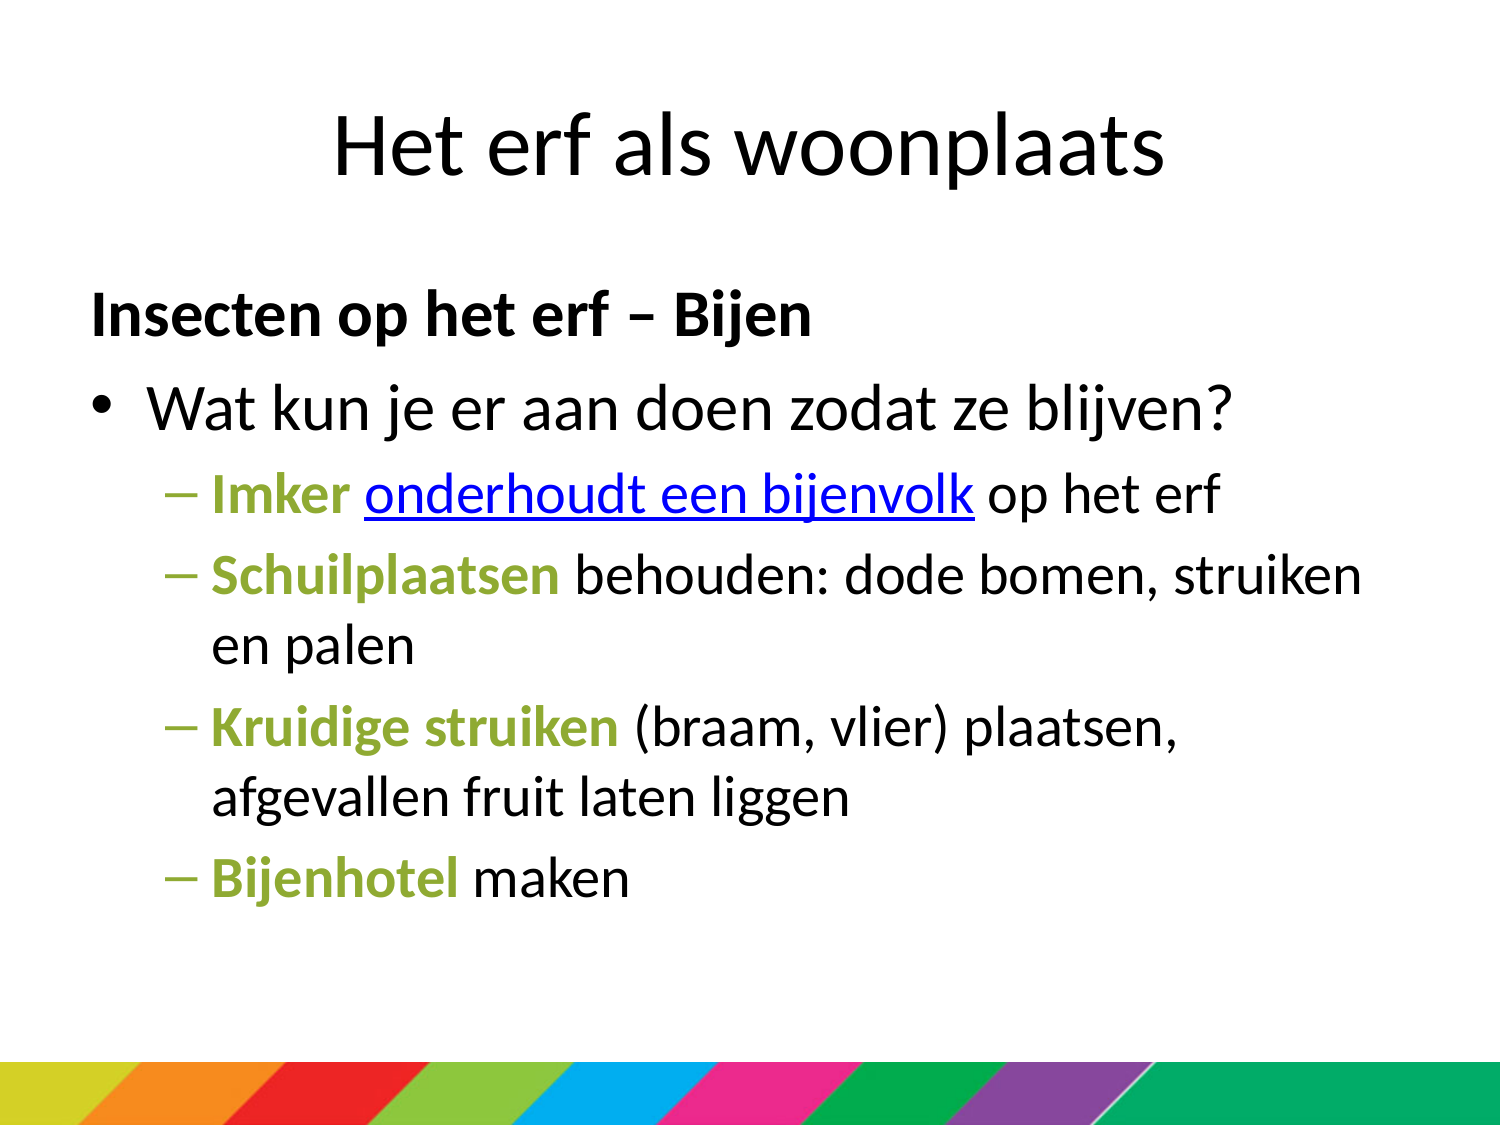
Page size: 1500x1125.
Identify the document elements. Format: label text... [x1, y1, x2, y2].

list Insecten op het erf – Bijen Wat kun je er aan doen zodat ze blijven? Imker onderhoudt een bijenvolk op het erf Schuilplaatsen behouden: dode bomen, struiken en palen Kruidige struiken (braam, vlier) plaatsen, afgevallen fruit laten liggen Bijenhotel maken [75, 262, 1425, 1005]
picture [0, 1062, 574, 1125]
title Het erf als woonplaats [75, 45, 1425, 233]
picture [656, 1062, 1500, 1125]
